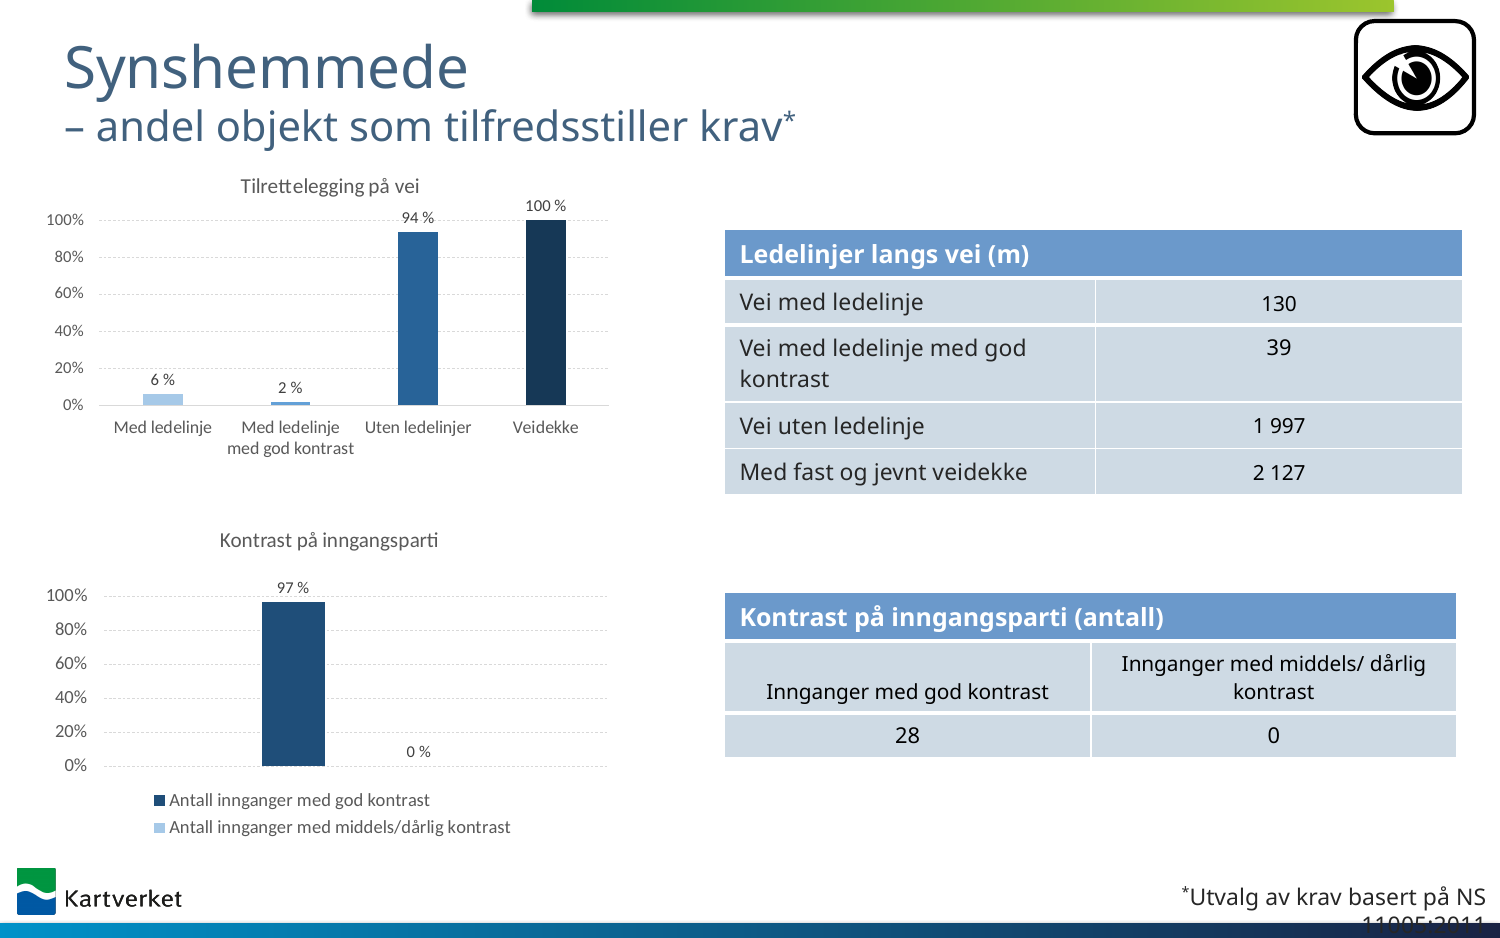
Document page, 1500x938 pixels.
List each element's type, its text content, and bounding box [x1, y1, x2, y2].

table_cell Vei uten ledelinje [725, 403, 1095, 448]
table_cell 0 [1092, 715, 1456, 757]
table_header Kontrast på inngangsparti (antall) [725, 593, 1456, 639]
picture [41, 520, 618, 846]
table_cell Med fast og jevnt veidekke [725, 449, 1095, 494]
table_cell Innganger med middels/ dårlig kontrast [1092, 643, 1456, 711]
table_cell Vei med ledelinje med god kontrast [725, 327, 1095, 401]
text_box *Utvalg av krav basert på NS 11005:2011 [1068, 873, 1500, 938]
table_cell 28 [725, 715, 1090, 757]
picture [41, 166, 619, 492]
table_cell 1 997 [1096, 403, 1462, 448]
text_box Synshemmede – andel objekt som tilfredsstiller krav* [49, 24, 1431, 158]
table_cell Innganger med god kontrast [725, 643, 1090, 711]
table_cell 39 [1096, 327, 1462, 401]
table_cell Vei med ledelinje [725, 280, 1095, 323]
table_cell 2 127 [1096, 449, 1462, 494]
table_cell 130 [1096, 280, 1462, 323]
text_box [1355, 20, 1475, 134]
table_header Ledelinjer langs vei (m) [725, 230, 1462, 276]
